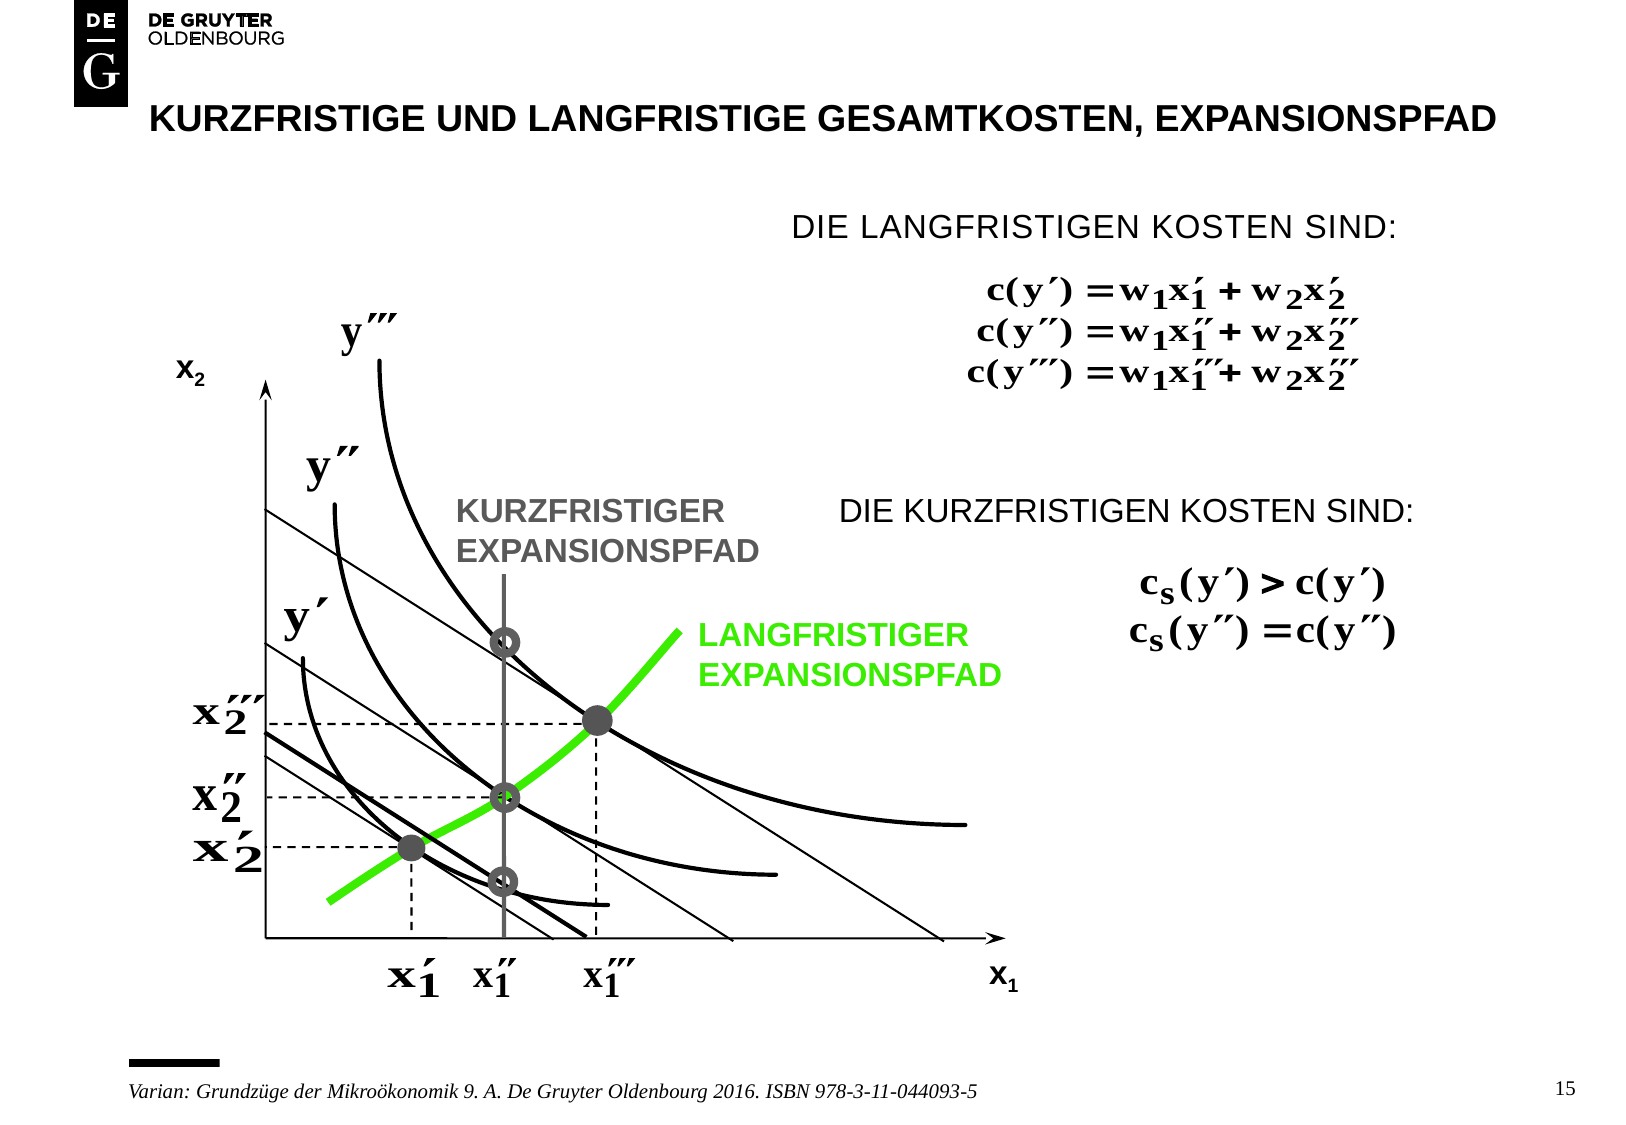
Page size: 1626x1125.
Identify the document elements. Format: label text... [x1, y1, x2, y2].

text_box DIE KURZFRISTIGEN KOSTEN SIND: [823, 481, 1431, 537]
text_box [504, 732, 609, 905]
text_box [491, 870, 515, 893]
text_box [190, 689, 266, 737]
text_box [190, 766, 246, 824]
text_box [493, 631, 517, 654]
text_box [581, 952, 636, 1000]
text_box [504, 630, 680, 791]
slide_number 15 [1554, 1074, 1614, 1104]
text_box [280, 592, 329, 645]
text_box [379, 360, 776, 504]
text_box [385, 952, 440, 1000]
text_box x1 [974, 943, 1034, 1004]
text_box [302, 658, 503, 839]
text_box [397, 834, 426, 862]
text_box KURZFRISTIGER EXPANSIONSPFAD [440, 481, 785, 577]
text_box [985, 932, 1006, 943]
text_box [493, 786, 517, 809]
text_box [415, 767, 503, 841]
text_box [337, 308, 398, 360]
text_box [1127, 561, 1398, 654]
text_box [334, 504, 503, 658]
text_box [424, 804, 503, 887]
list DIE LANGFRISTIGEN KOSTEN SIND: [776, 197, 1429, 851]
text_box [471, 952, 517, 1000]
text_box [581, 705, 613, 736]
text_box [328, 849, 399, 903]
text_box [965, 271, 1359, 394]
text_box LANGFRISTIGER EXPANSIONSPFAD [683, 605, 776, 701]
text_box [259, 379, 272, 401]
text_box [504, 577, 777, 875]
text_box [190, 824, 265, 875]
text_box [504, 658, 609, 765]
text_box x2 [160, 337, 221, 398]
title KURZFRISTIGE UND LANGFRISTIGE GESAMTKOSTEN, EXPANSIONSPFAD [148, 93, 1576, 144]
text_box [302, 441, 359, 495]
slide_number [128, 1077, 1539, 1108]
